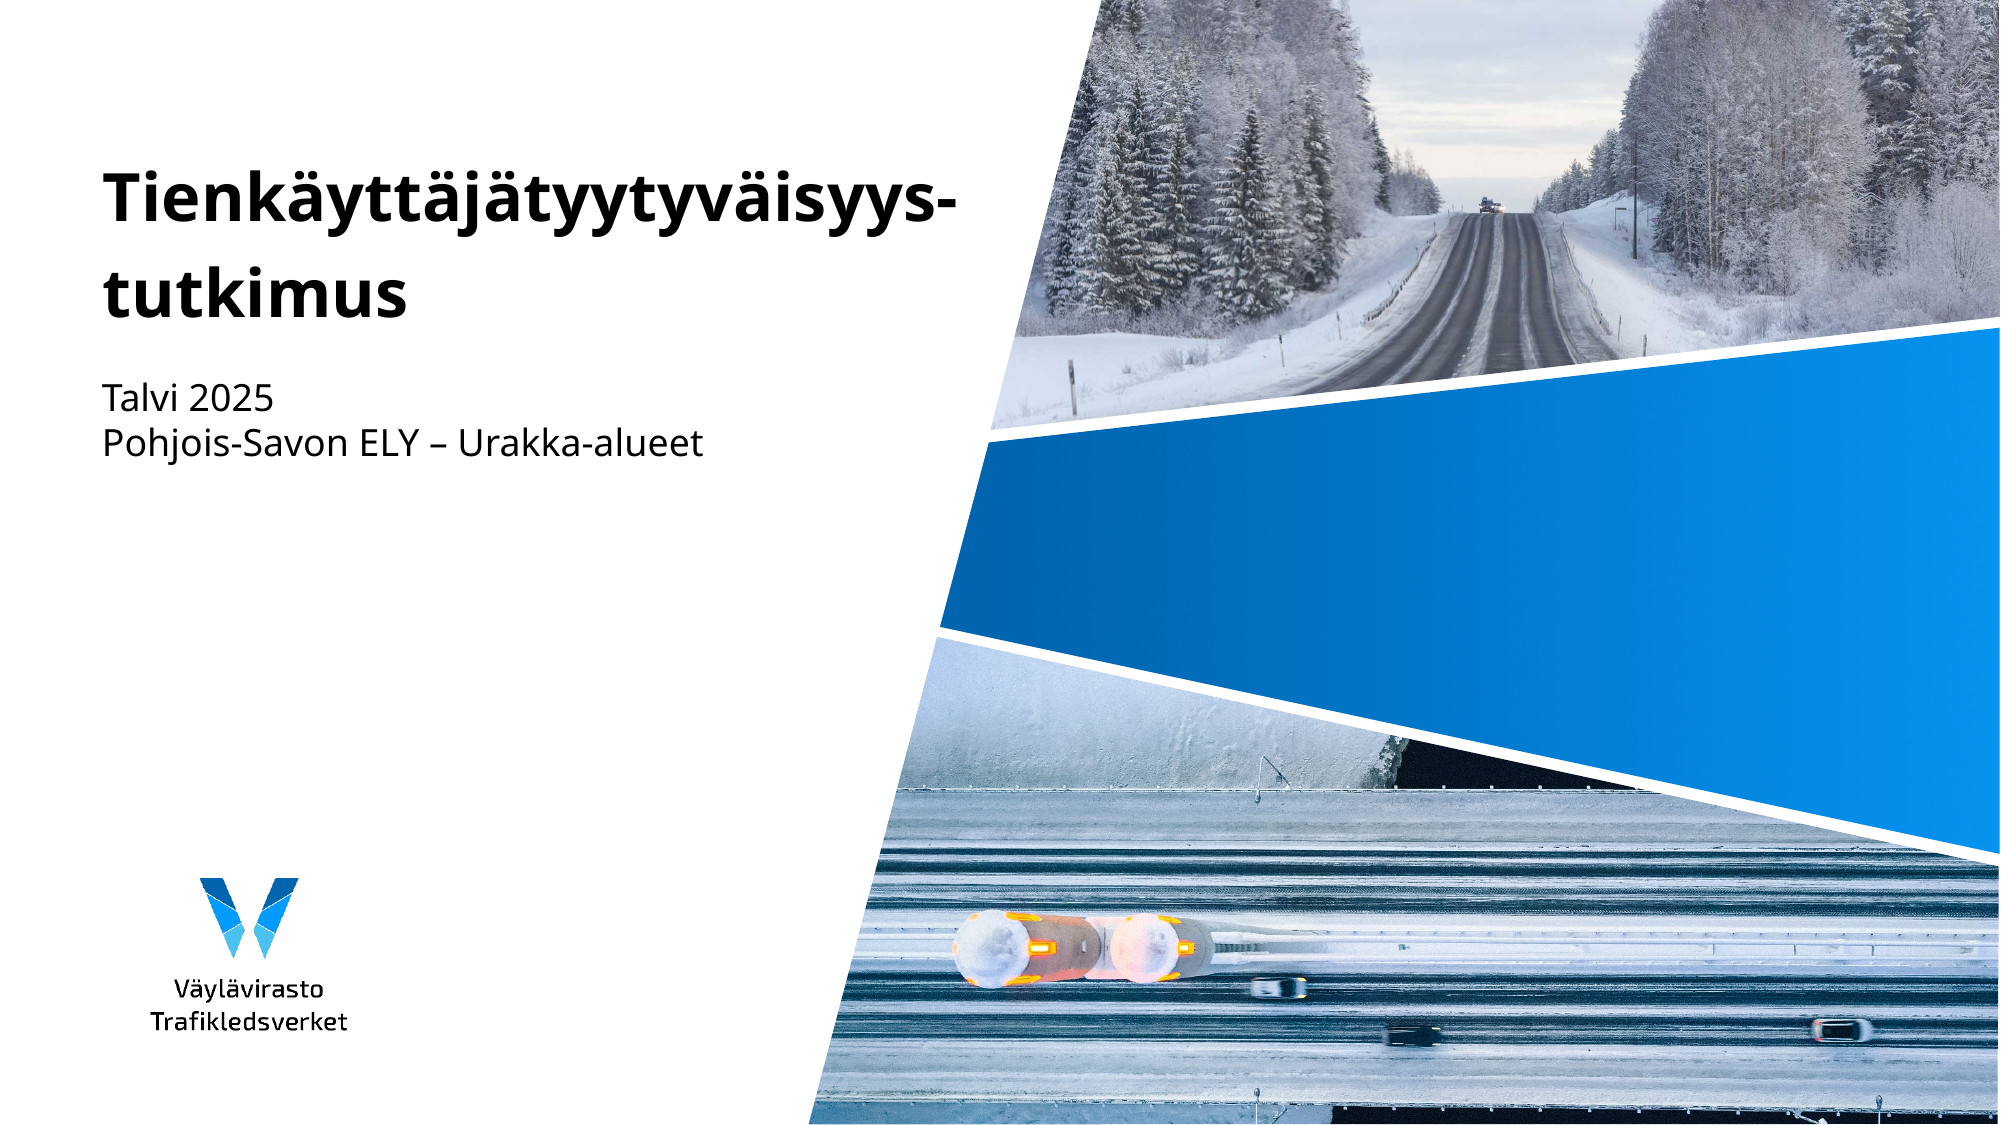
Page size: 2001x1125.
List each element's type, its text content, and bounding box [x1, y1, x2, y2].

picture [112, 840, 387, 1070]
title Tienkäyttäjätyytyväisyys-tutkimus [87, 103, 990, 367]
picture [808, 0, 2001, 1125]
text_box Talvi 2025 Pohjois-Savon ELY – Urakka-alueet [87, 366, 914, 472]
